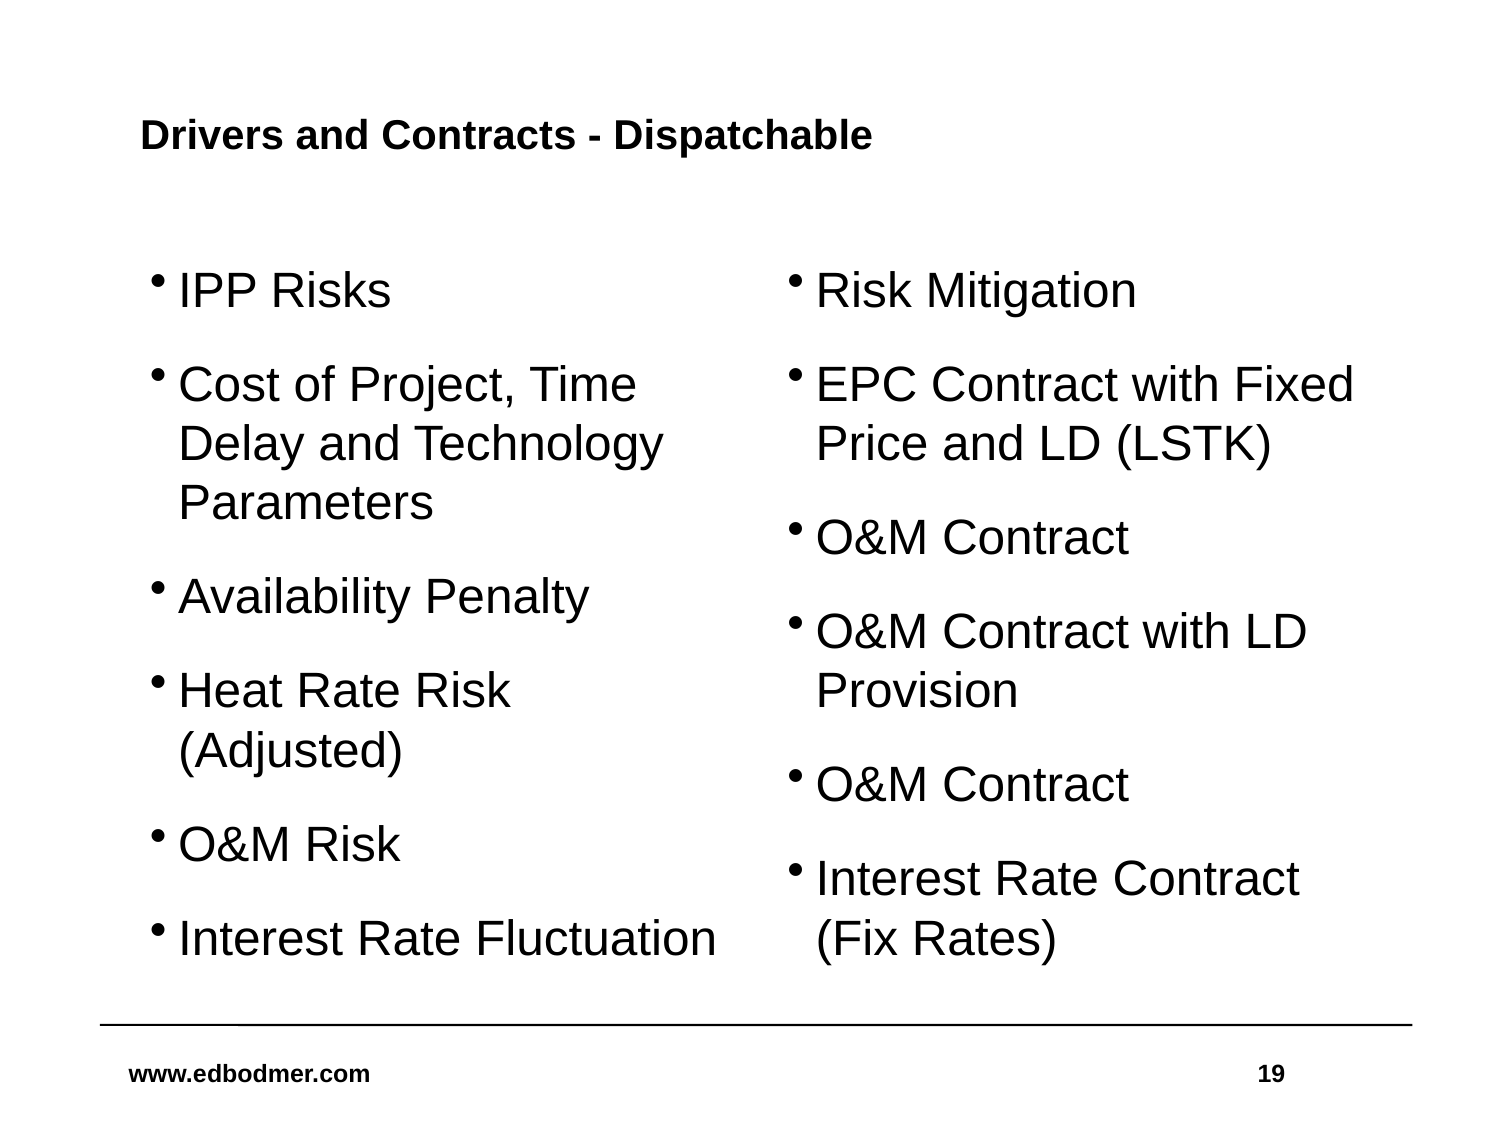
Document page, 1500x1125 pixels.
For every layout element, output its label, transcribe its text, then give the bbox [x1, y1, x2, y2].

list Risk Mitigation EPC Contract with Fixed Price and LD (LSTK) O&M Contract O&M Contract with LD Provision O&M Contract Interest Rate Contract (Fix Rates) [762, 249, 1375, 1000]
list IPP Risks Cost of Project, Time Delay and Technology Parameters Availability Penalty Heat Rate Risk (Adjusted) O&M Risk Interest Rate Fluctuation [125, 249, 738, 1000]
title Drivers and Contracts - Dispatchable [125, 99, 1288, 225]
